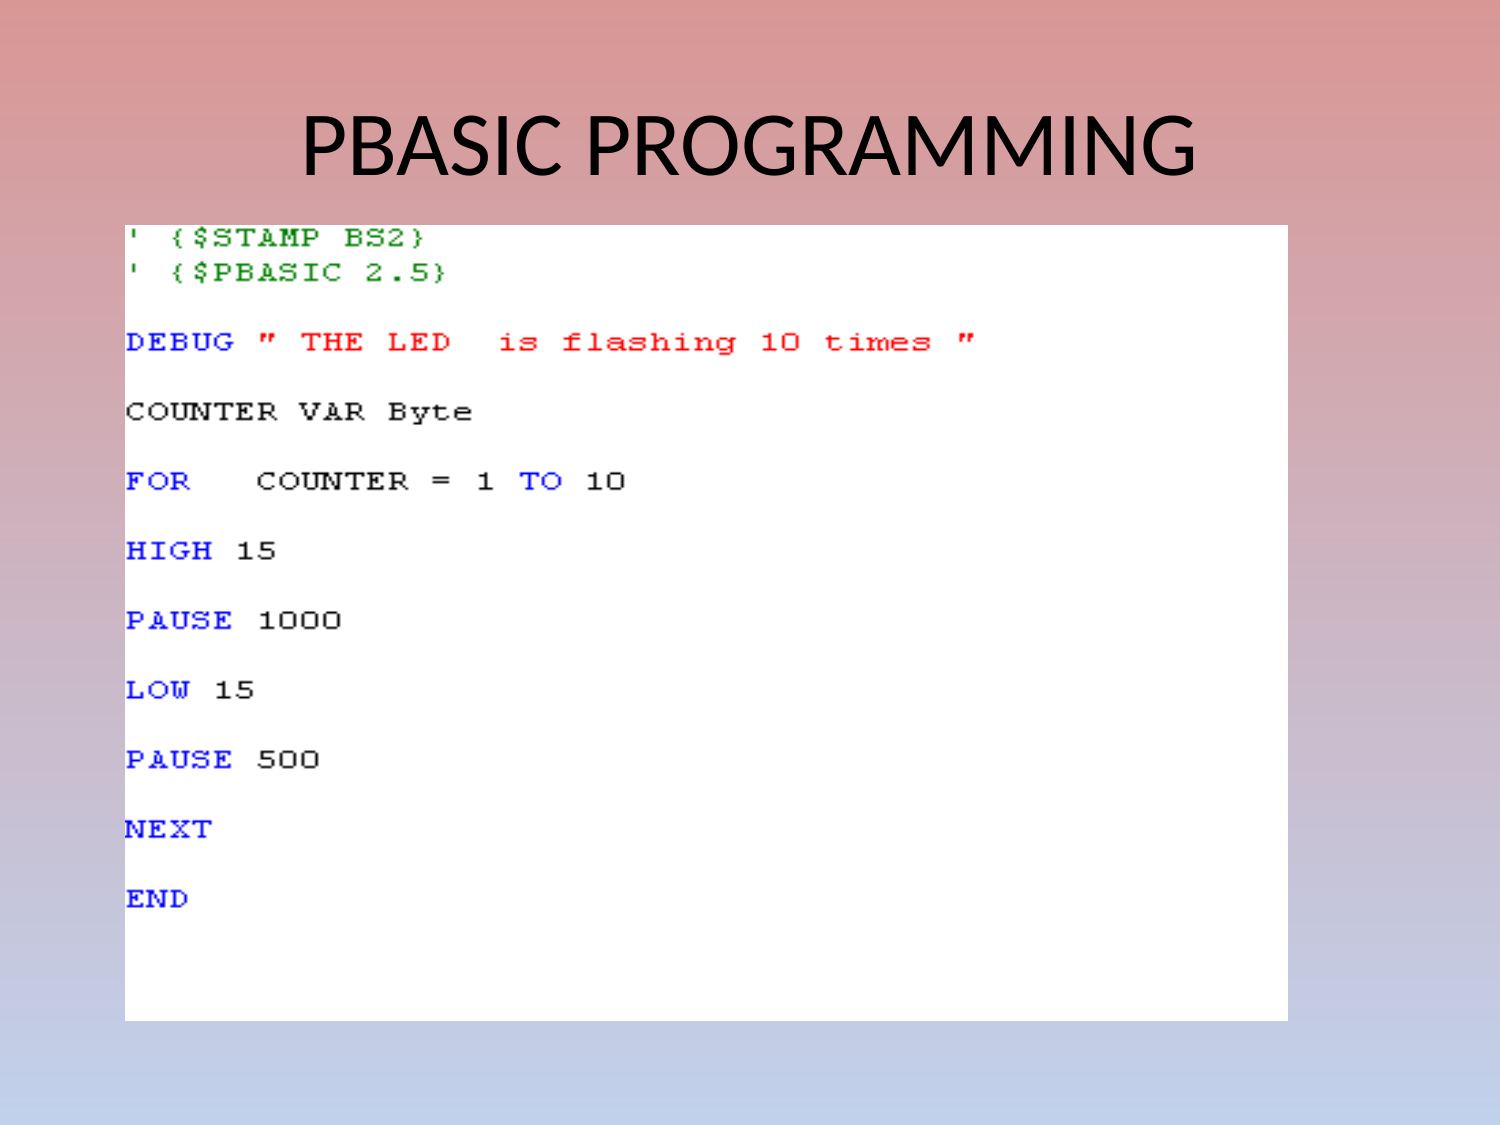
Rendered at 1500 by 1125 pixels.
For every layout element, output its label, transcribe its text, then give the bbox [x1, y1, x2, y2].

title PBASIC PROGRAMMING [75, 45, 1425, 233]
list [124, 225, 1288, 1021]
